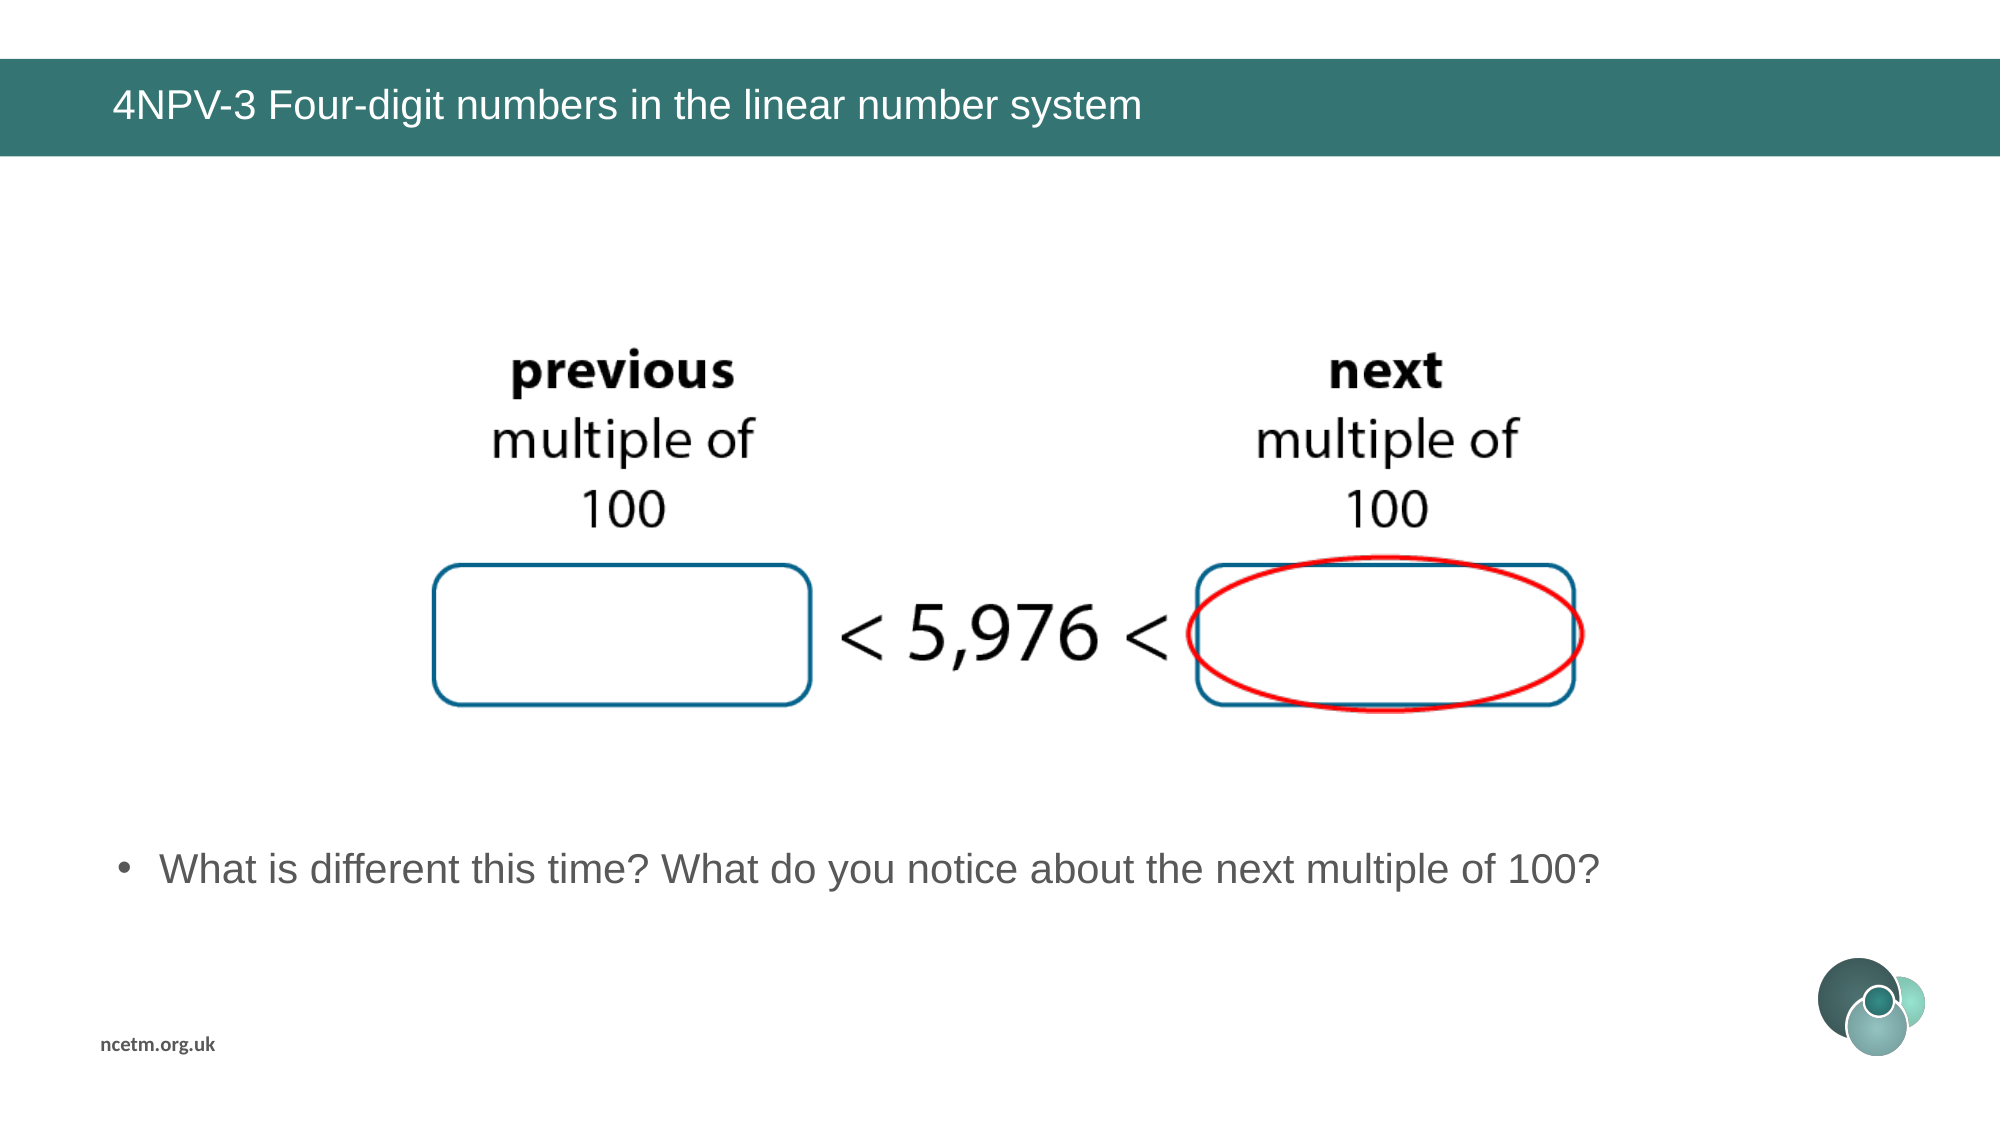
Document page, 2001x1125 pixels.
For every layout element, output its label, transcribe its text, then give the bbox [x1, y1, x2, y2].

title 4NPV-3 Four-digit numbers in the linear number system [97, 76, 1945, 147]
picture [348, 338, 1652, 715]
picture [1818, 958, 1925, 1056]
text_box What is different this time? What do you notice about the next multiple of 100? [102, 824, 1900, 1043]
